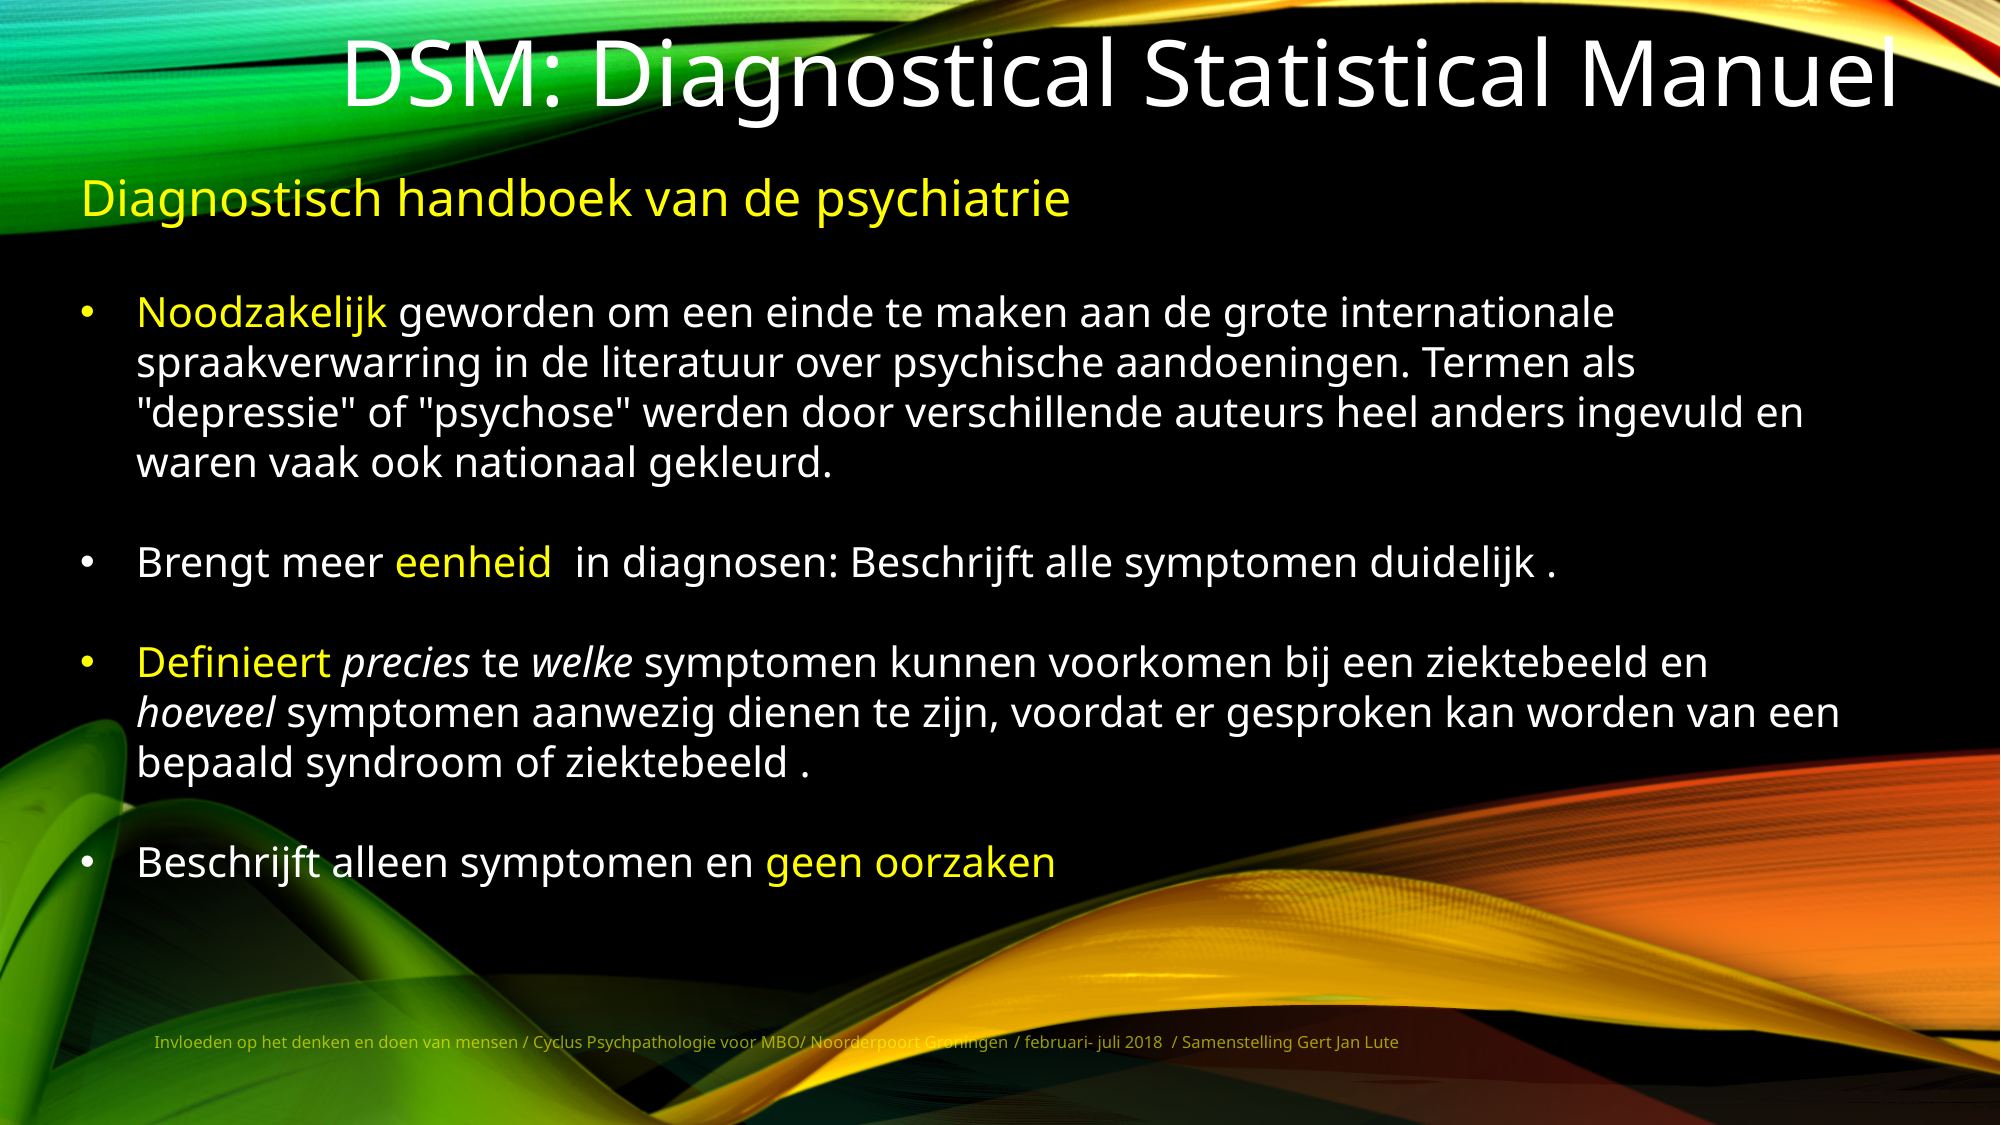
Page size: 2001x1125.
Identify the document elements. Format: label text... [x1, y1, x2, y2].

picture [0, 0, 2000, 237]
subtitle DSM: Diagnostical Statistical Manuel [324, 19, 2000, 133]
text_box Diagnostisch handboek van de psychiatrie Noodzakelijk geworden om een einde te maken aan de grote internationale spraakverwarring in de literatuur over psychische aandoeningen. Termen als "depressie" of "psychose" werden door verschillende auteurs heel anders ingevuld en waren vaak ook nationaal gekleurd. Brengt meer eenheid in diagnosen: Beschrijft alle symptomen duidelijk . Definieert precies te welke symptomen kunnen voorkomen bij een ziektebeeld en hoeveel symptomen aanwezig dienen te zijn, voordat er gesproken kan worden van een bepaald syndroom of ziektebeeld . Beschrijft alleen symptomen en geen oorzaken [65, 158, 1870, 894]
text_box Invloeden op het denken en doen van mensen / Cyclus Psychpathologie voor MBO/ Noorderpoort Groningen / februari- juli 2018 / Samenstelling Gert Jan Lute [139, 1013, 1848, 1070]
picture [0, 717, 2000, 1125]
